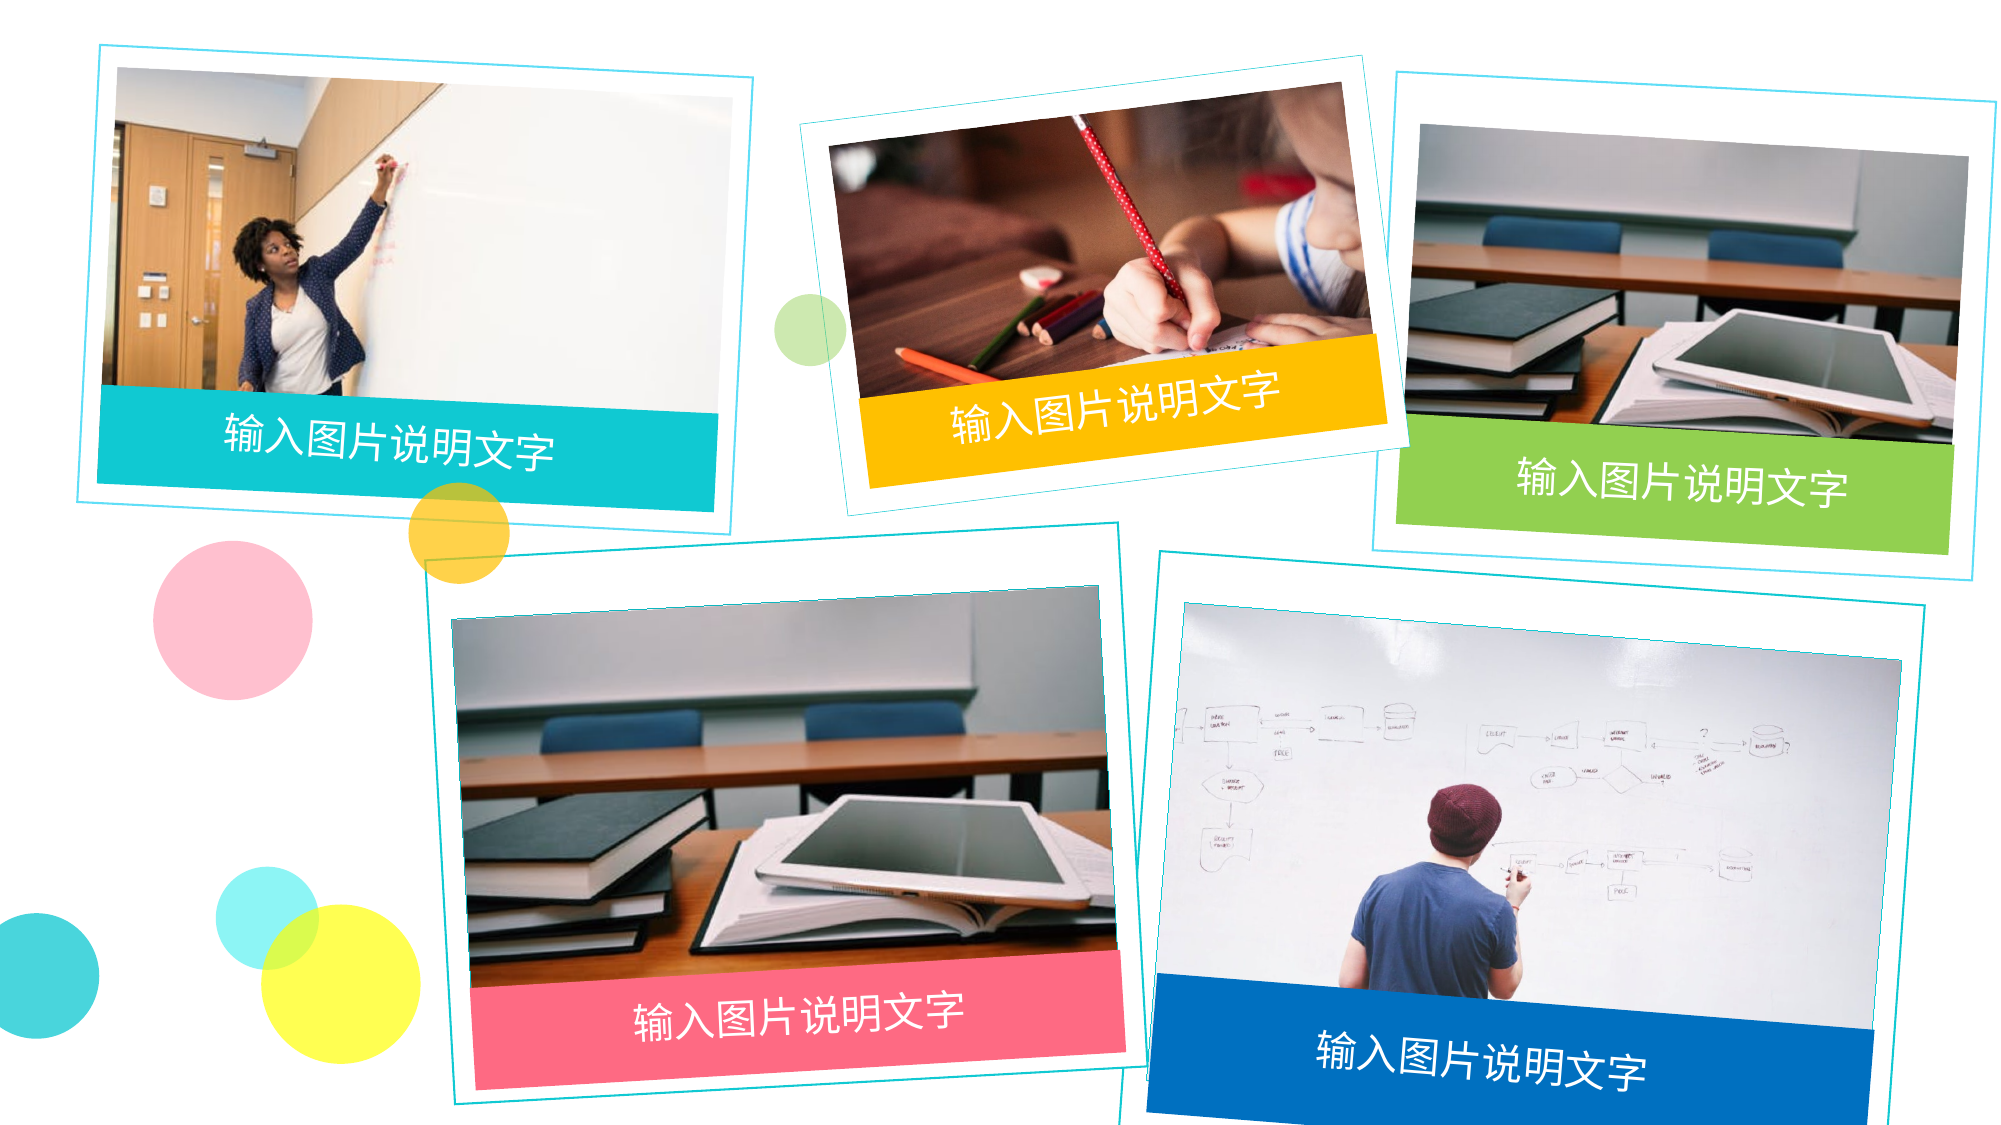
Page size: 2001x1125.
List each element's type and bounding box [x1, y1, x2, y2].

text_box [152, 539, 314, 702]
text_box [773, 293, 821, 368]
text_box [0, 912, 101, 1040]
text_box [1384, 86, 1985, 566]
text_box [407, 519, 511, 581]
text_box [88, 60, 742, 519]
text_box [821, 88, 1389, 483]
picture [1298, 82, 1342, 88]
text_box [1138, 577, 1905, 1125]
text_box [439, 540, 1134, 1086]
text_box [260, 903, 422, 1065]
text_box [214, 865, 319, 971]
